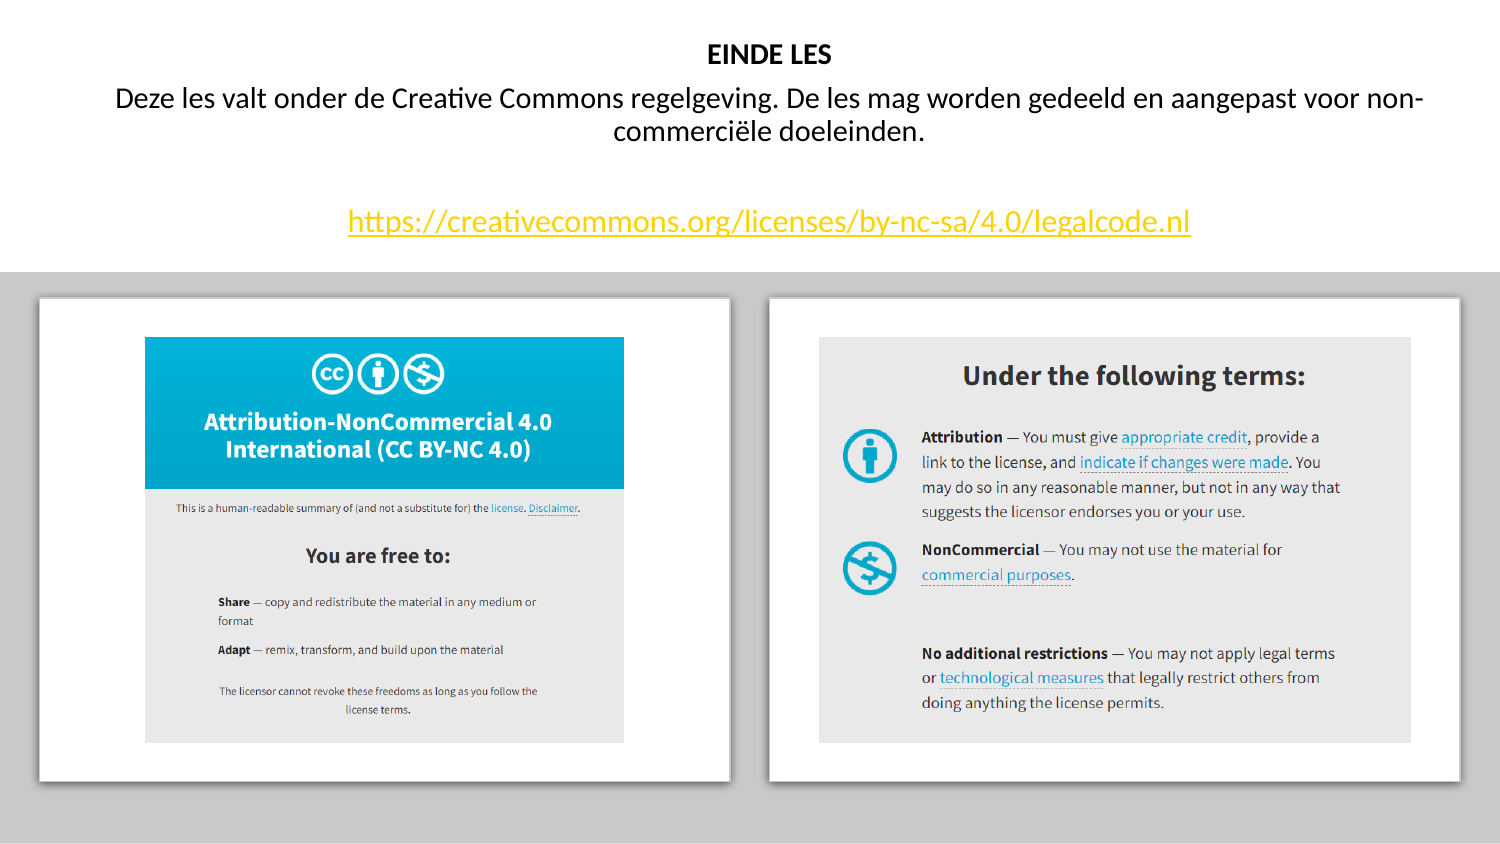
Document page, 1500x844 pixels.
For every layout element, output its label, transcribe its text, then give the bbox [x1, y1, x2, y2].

picture [819, 337, 1411, 743]
text_box [37, 296, 732, 784]
text_box [767, 296, 1462, 784]
picture [145, 337, 624, 743]
text_box EINDE LES Deze les valt onder de Creative Commons regelgeving. De les mag worden gedeeld en aangepast voor non-commerciële doeleinden. https://creativecommons.org/licenses/by-nc-sa/4.0/legalcode.nl [90, 30, 1448, 248]
text_box [0, 270, 1500, 844]
